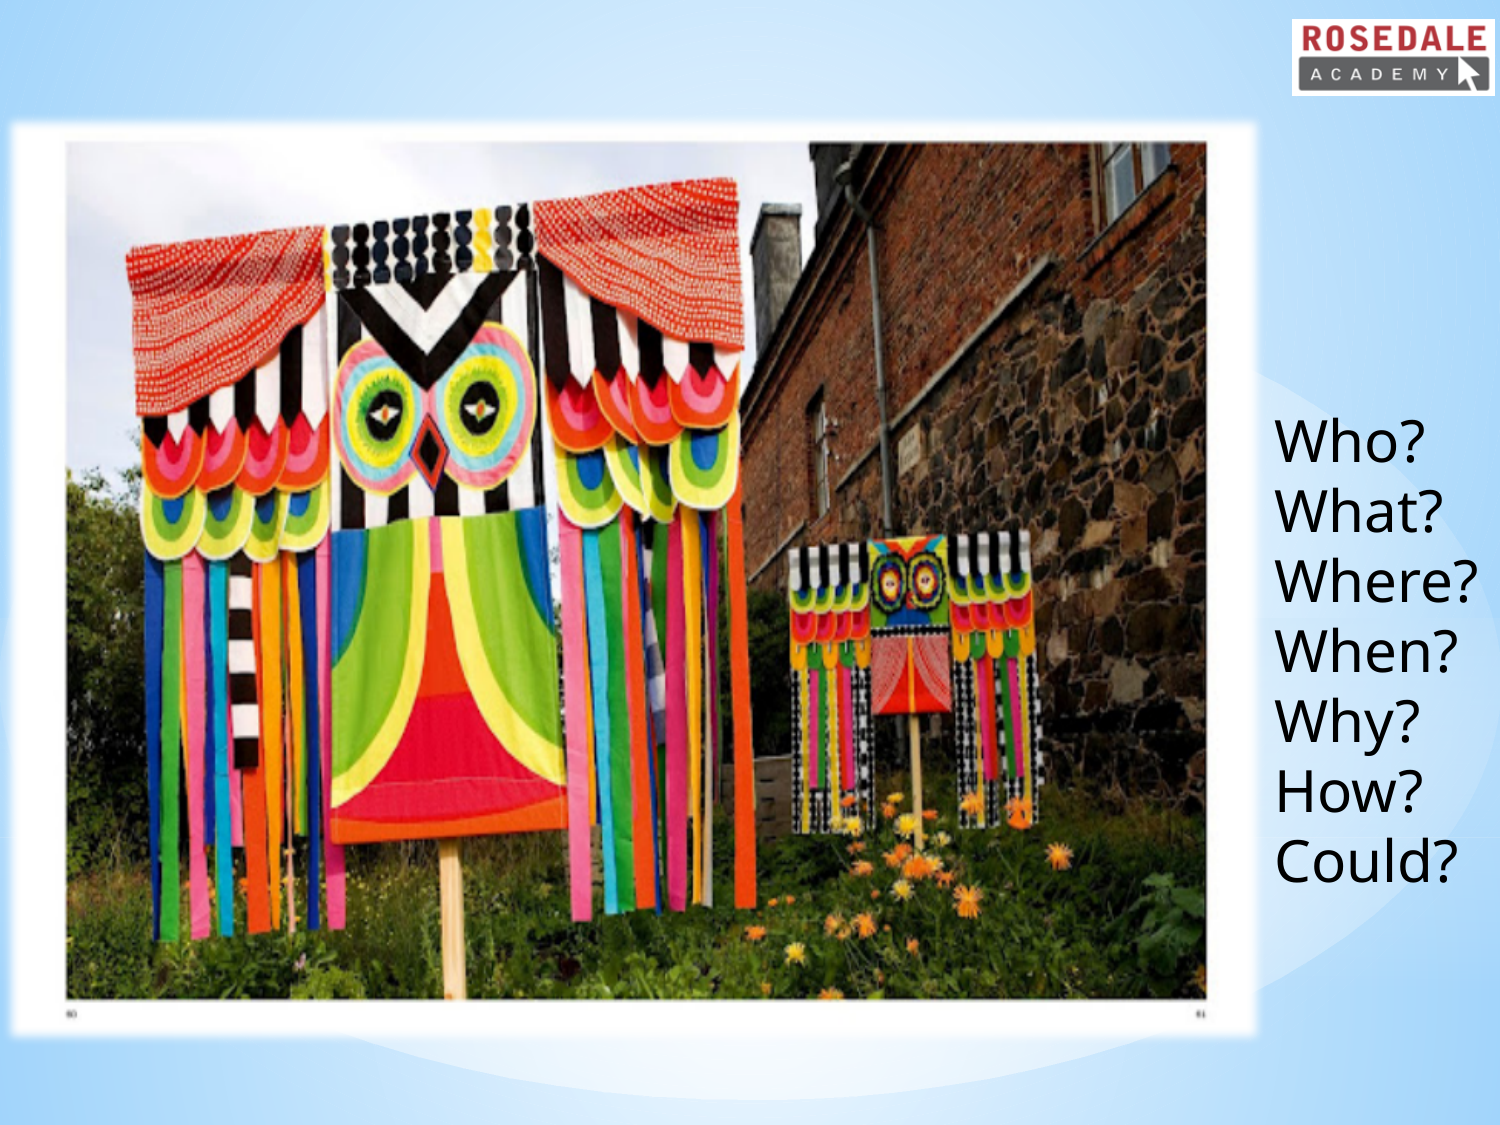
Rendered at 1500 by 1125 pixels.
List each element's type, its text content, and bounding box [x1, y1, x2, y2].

picture [1292, 18, 1496, 97]
text_box Who? What? Where? When? Why? How? Could? [1271, 397, 1494, 902]
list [2, 113, 1267, 1046]
